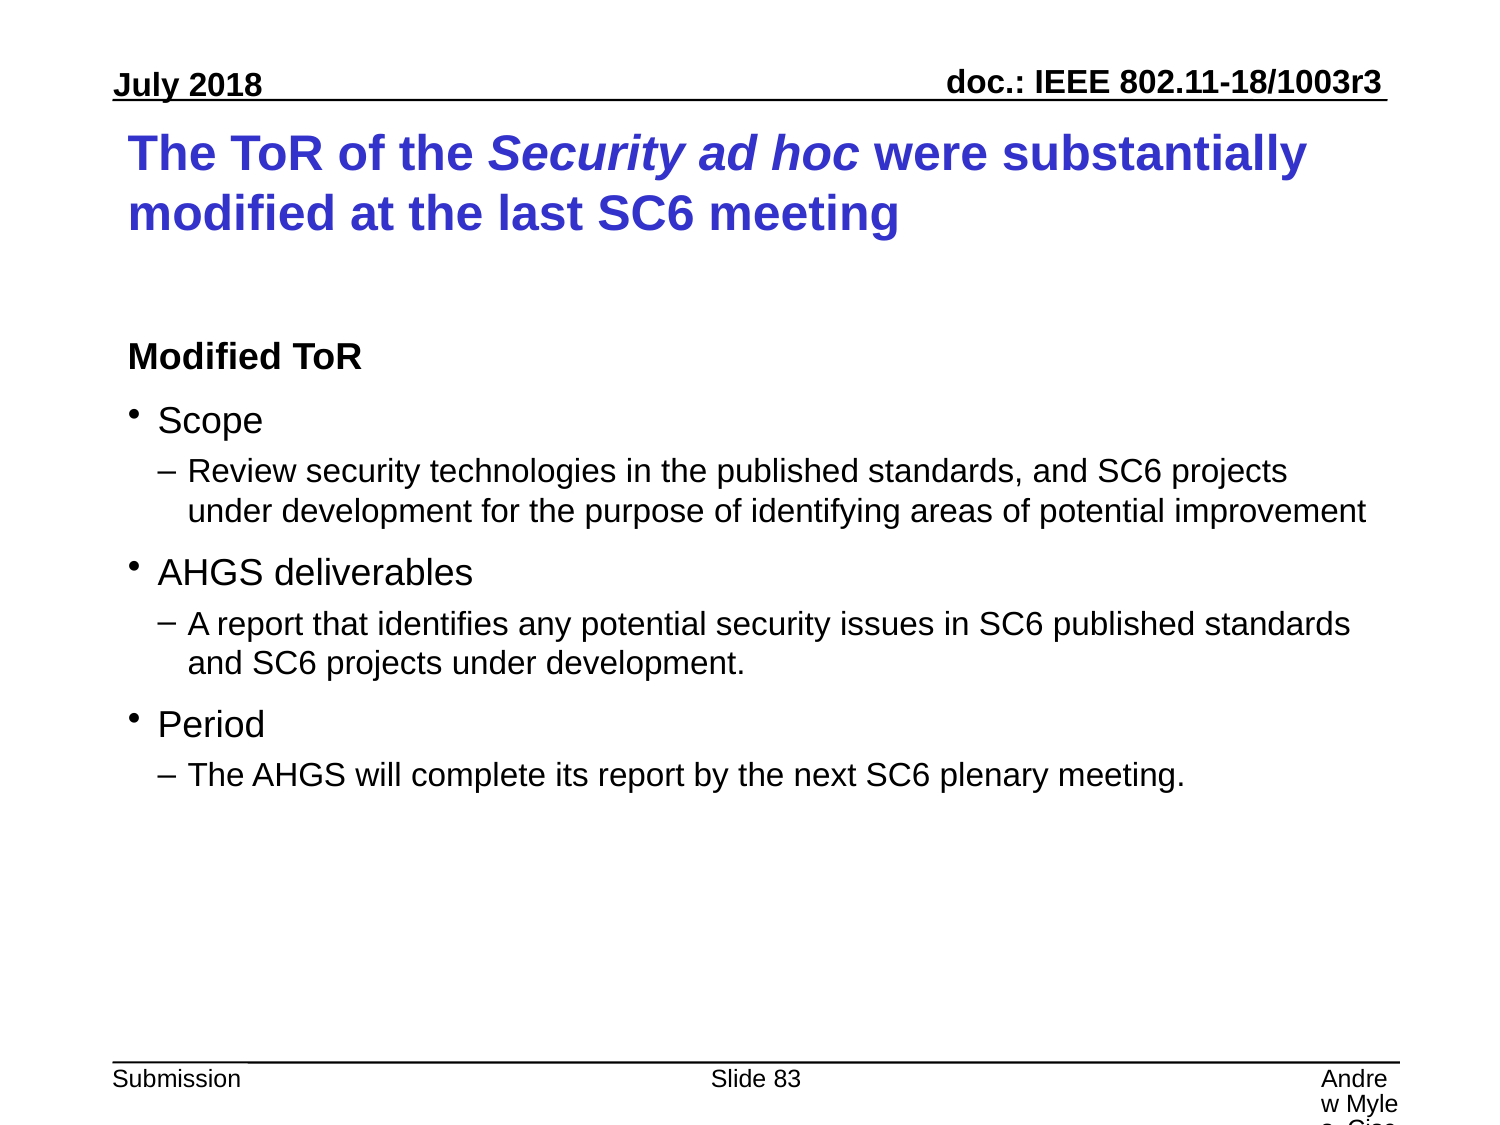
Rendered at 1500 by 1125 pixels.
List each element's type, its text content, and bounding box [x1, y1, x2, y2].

title The ToR of the Security ad hoc were substantially modified at the last SC6 meeting [112, 112, 1388, 288]
slide_number Slide 83 [709, 1061, 803, 1093]
footer Andrew Myles, Cisco [1320, 1061, 1402, 1093]
list Modified ToR Scope Review security technologies in the published standards, and SC6 projects under development for the purpose of identifying areas of potential improvement AHGS deliverables A report that identifies any potential security issues in SC6 published standards and SC6 projects under development. Period The AHGS will complete its report by the next SC6 plenary meeting. [112, 324, 1388, 1000]
